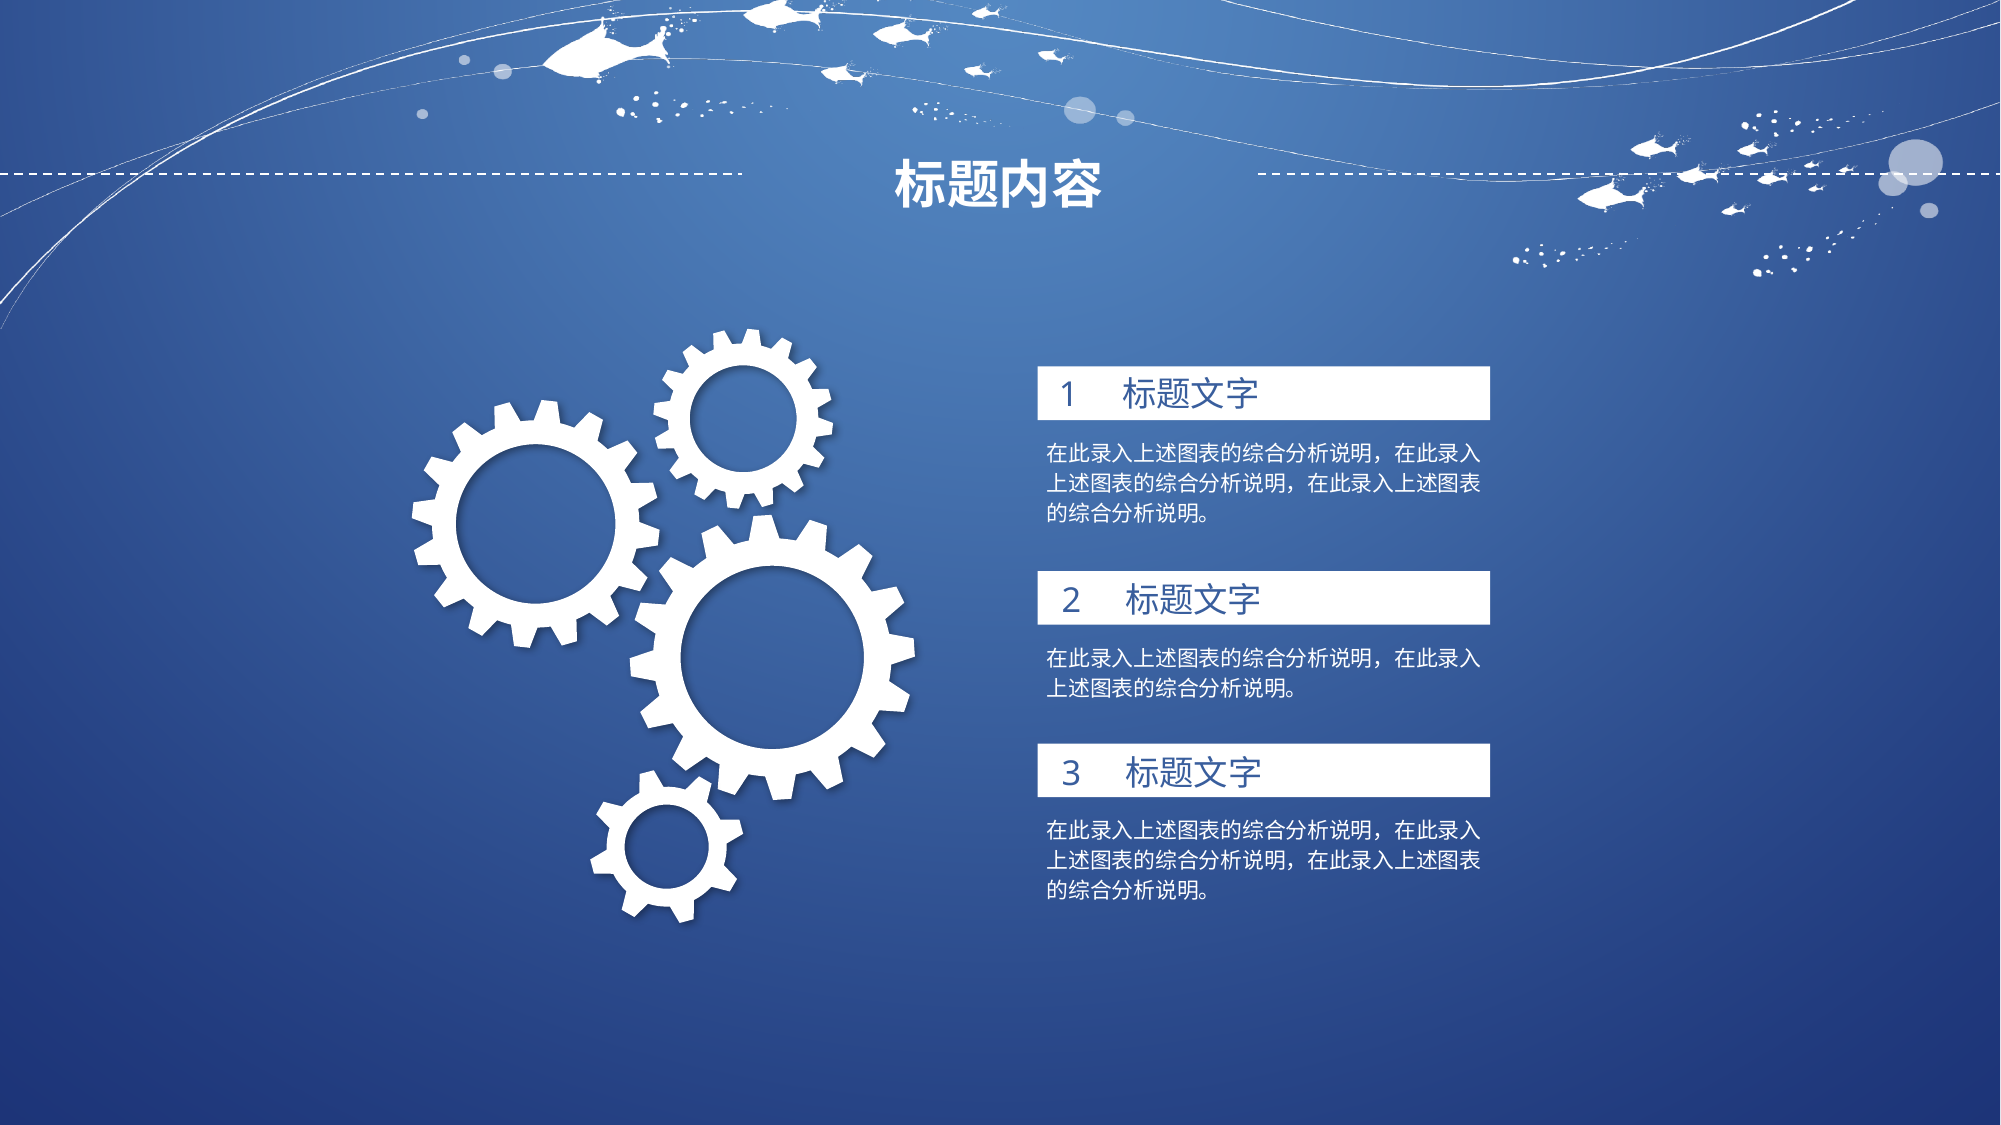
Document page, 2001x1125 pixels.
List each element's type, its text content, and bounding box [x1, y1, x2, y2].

text_box 在此录入上述图表的综合分析说明，在此录入上述图表的综合分析说明，在此录入上述图表的综合分析说明。 [1032, 805, 1510, 911]
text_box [1037, 743, 1491, 801]
text_box 在此录入上述图表的综合分析说明，在此录入上述图表的综合分析说明。 [1032, 633, 1510, 708]
text_box [411, 399, 660, 648]
picture [0, 0, 2001, 1125]
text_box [1037, 366, 1491, 423]
text_box [590, 770, 744, 923]
text_box [629, 515, 915, 801]
text_box [653, 329, 834, 509]
text_box 在此录入上述图表的综合分析说明，在此录入上述图表的综合分析说明，在此录入上述图表的综合分析说明。 [1032, 428, 1510, 533]
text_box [1037, 570, 1491, 628]
